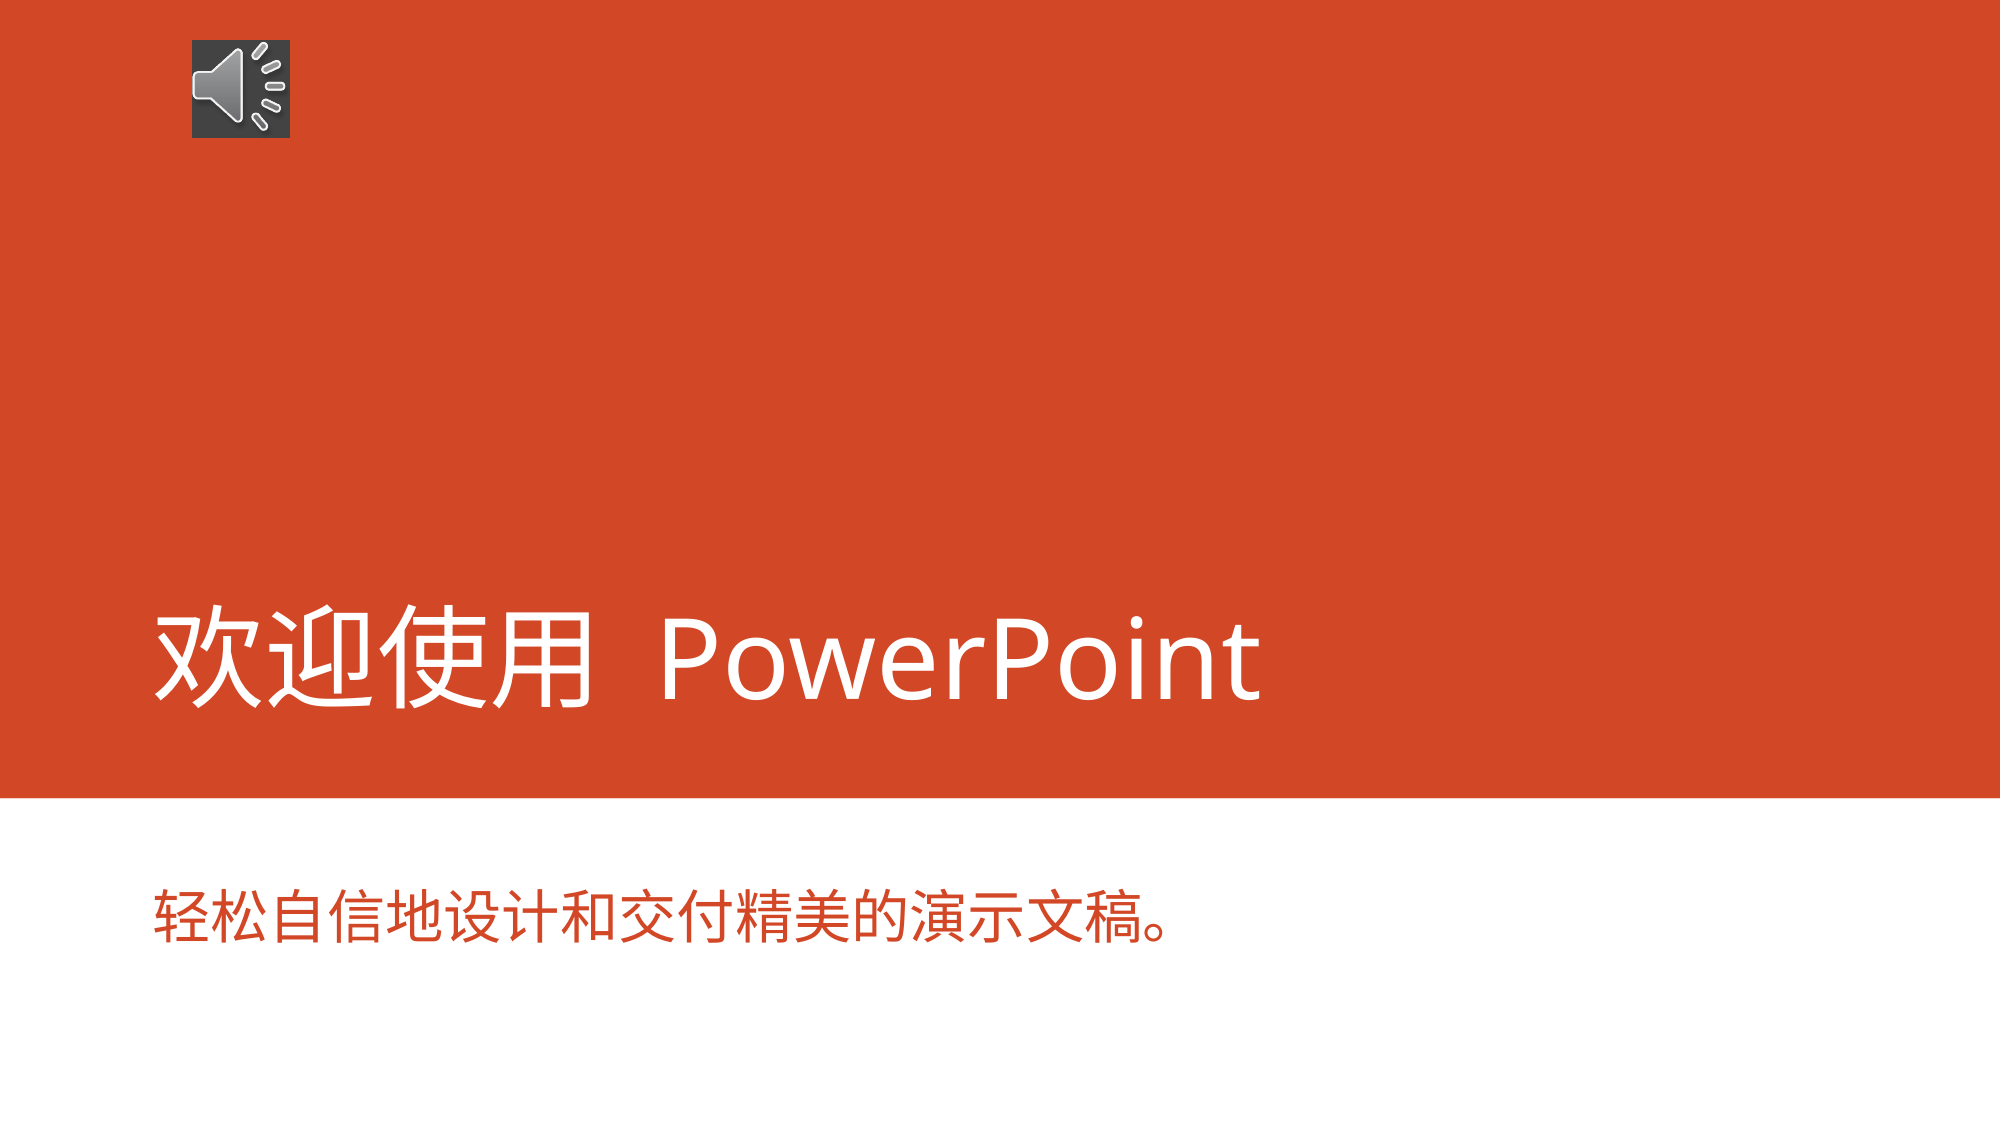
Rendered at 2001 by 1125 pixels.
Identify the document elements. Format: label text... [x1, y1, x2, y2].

title 欢迎使用 PowerPoint [137, 338, 1863, 730]
subtitle 轻松自信地设计和交付精美的演示文稿。 [137, 838, 1238, 1025]
picture [191, 39, 292, 139]
